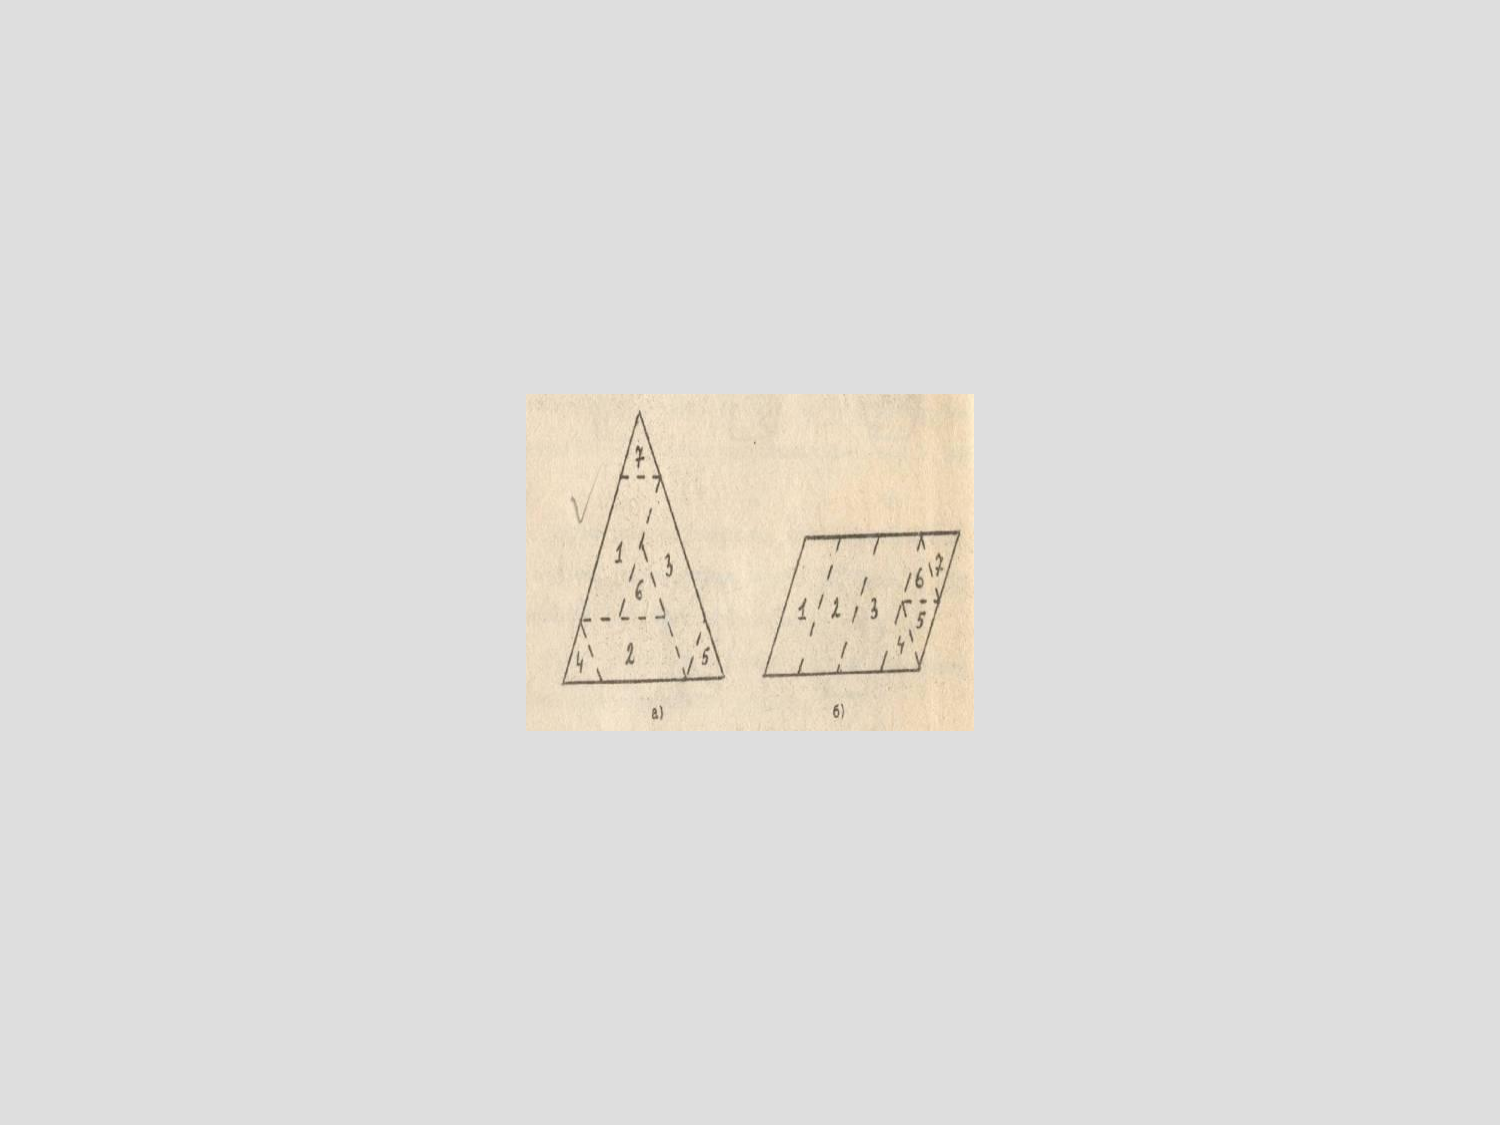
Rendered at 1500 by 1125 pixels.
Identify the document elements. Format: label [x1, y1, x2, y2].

picture [525, 394, 975, 731]
